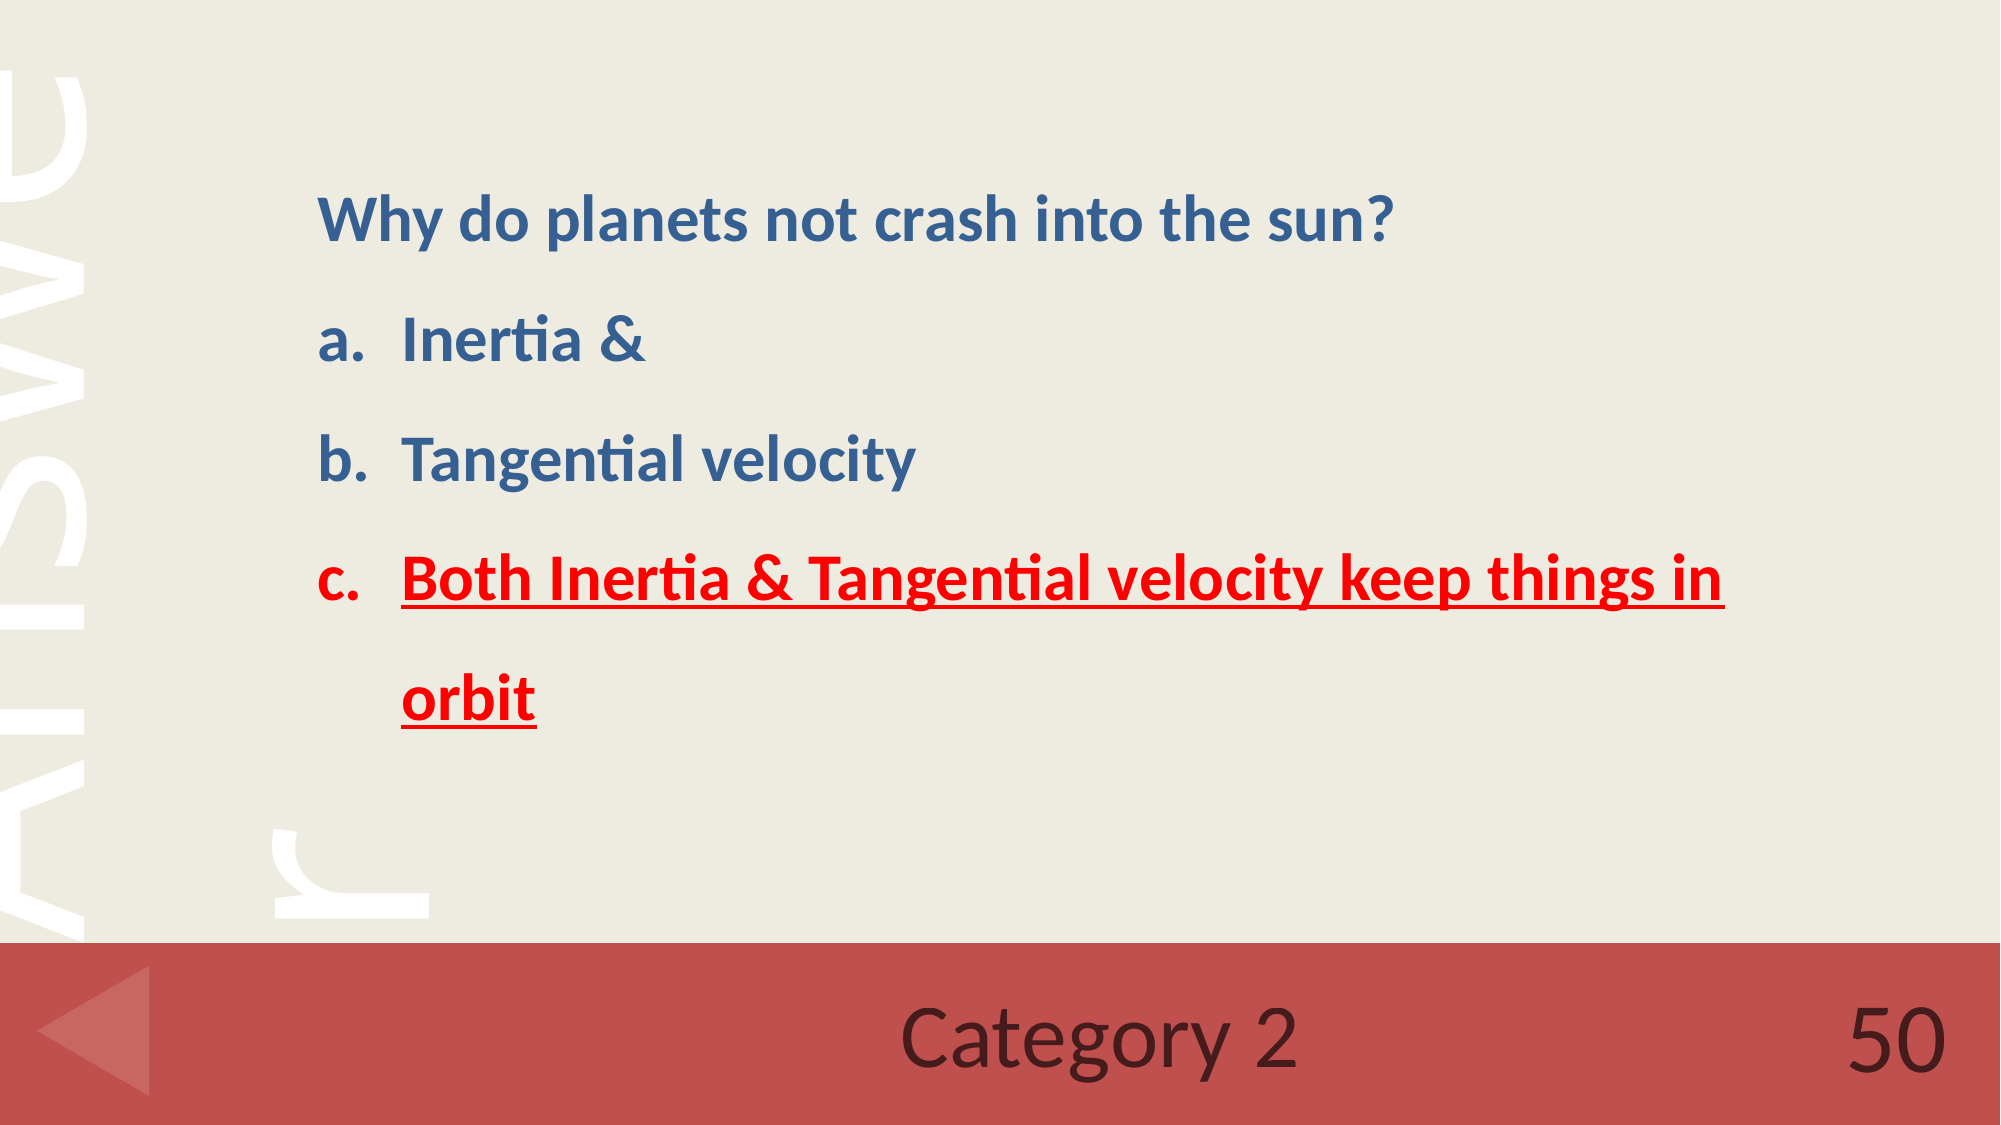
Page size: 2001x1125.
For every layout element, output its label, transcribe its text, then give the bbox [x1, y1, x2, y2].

title Category 2 [200, 937, 2000, 1125]
list Why do planets not crash into the sun? Inertia & Tangential velocity Both Inertia & Tangential velocity keep things in orbit [302, 138, 1889, 850]
